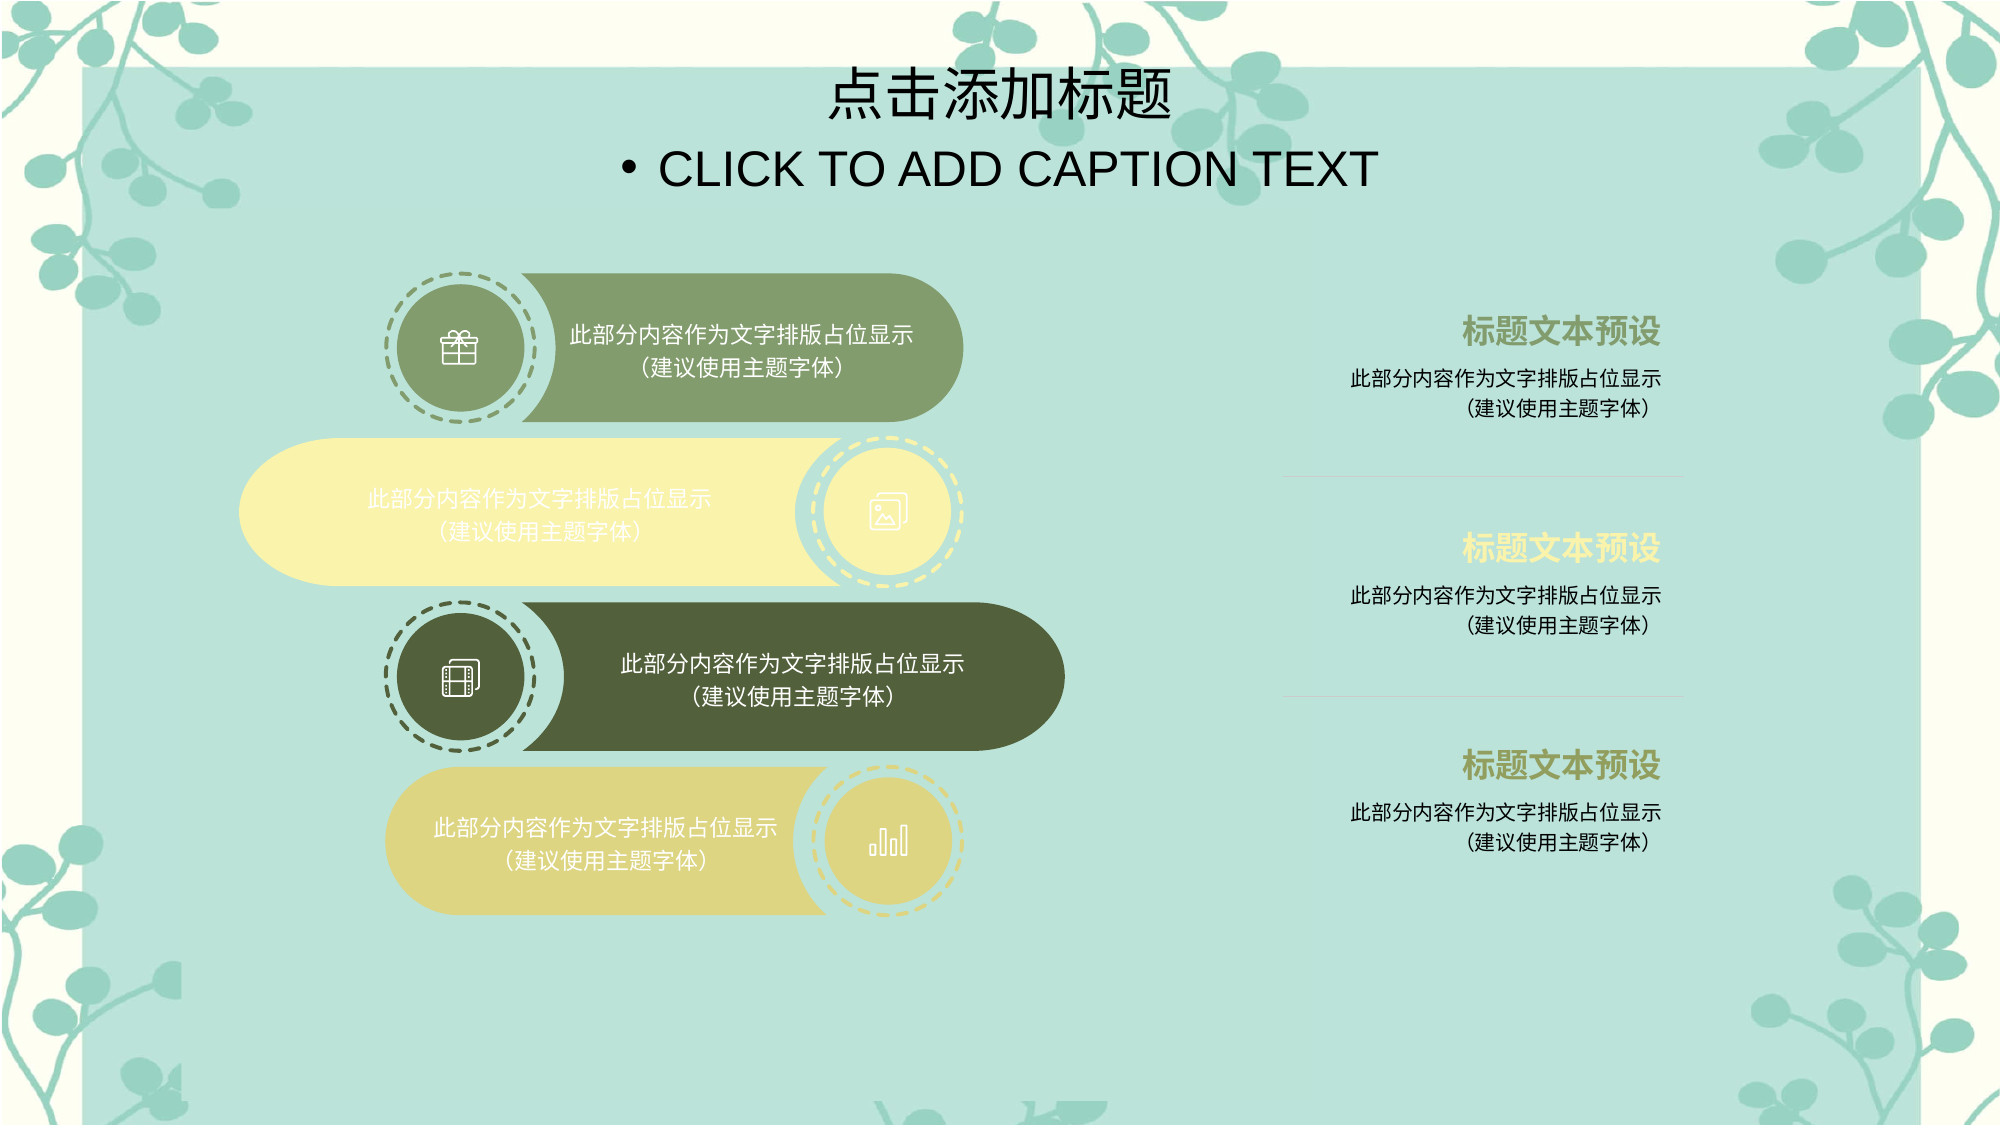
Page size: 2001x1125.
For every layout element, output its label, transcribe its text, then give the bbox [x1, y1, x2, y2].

text_box [923, 775, 934, 784]
text_box [400, 391, 409, 402]
text_box 此部分内容作为文字排版占位显示 （建议使用主题字体） [521, 273, 964, 423]
text_box [951, 802, 958, 814]
text_box [945, 548, 953, 559]
text_box [487, 410, 499, 418]
text_box [439, 601, 452, 607]
text_box [532, 675, 536, 688]
text_box [527, 694, 533, 707]
text_box [849, 771, 861, 778]
text_box [400, 720, 409, 731]
text_box [394, 630, 402, 641]
text_box [849, 442, 861, 449]
text_box [449, 420, 462, 424]
text_box [950, 473, 958, 485]
text_box [857, 579, 870, 586]
text_box [477, 603, 490, 610]
text_box [523, 309, 531, 321]
text_box [518, 383, 526, 395]
text_box [886, 765, 899, 769]
text_box [814, 482, 820, 495]
text_box [869, 499, 901, 531]
text_box [504, 728, 514, 737]
text_box [959, 510, 963, 523]
text_box [395, 301, 403, 313]
text_box [876, 492, 908, 524]
text_box 此部分内容作为文字排版占位显示 （建议使用主题字体） [239, 438, 842, 587]
text_box [955, 859, 961, 871]
text_box [876, 584, 889, 588]
text_box [821, 466, 830, 477]
text_box [406, 616, 416, 626]
text_box 此部分内容作为文字排版占位显示 （建议使用主题字体） [385, 766, 828, 916]
text_box [449, 749, 462, 753]
text_box [496, 282, 507, 291]
text_box [407, 288, 417, 297]
text_box [954, 530, 961, 542]
text_box [421, 606, 433, 614]
text_box [834, 781, 844, 790]
text_box [876, 913, 890, 917]
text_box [1233, 527, 1662, 662]
text_box [960, 839, 964, 852]
text_box [879, 828, 887, 856]
text_box [841, 570, 852, 578]
text_box [915, 904, 927, 911]
text_box [396, 284, 525, 412]
text_box [396, 612, 525, 741]
text_box [958, 820, 963, 833]
text_box [422, 278, 433, 285]
text_box [812, 849, 818, 862]
text_box [905, 439, 917, 445]
text_box [938, 458, 948, 469]
text_box [530, 656, 535, 669]
text_box [385, 685, 390, 698]
text_box [827, 556, 836, 566]
text_box [517, 712, 526, 723]
text_box [824, 777, 953, 905]
text_box [468, 746, 481, 752]
text_box [387, 318, 394, 330]
text_box [441, 658, 480, 697]
text_box [886, 436, 899, 440]
text_box [439, 273, 452, 278]
text_box [384, 665, 388, 678]
text_box [385, 356, 391, 369]
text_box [1233, 310, 1662, 445]
text_box [495, 611, 506, 619]
text_box [867, 766, 880, 771]
text_box [390, 375, 398, 387]
text_box [814, 811, 821, 824]
text_box [812, 830, 816, 843]
text_box [866, 437, 879, 442]
text_box [478, 274, 490, 281]
text_box [931, 563, 941, 573]
text_box [858, 908, 870, 914]
text_box [822, 794, 830, 806]
text_box [923, 446, 934, 455]
text_box [812, 520, 817, 533]
text_box [932, 892, 942, 902]
text_box [531, 327, 536, 340]
text_box [914, 575, 926, 582]
text_box [827, 885, 837, 895]
text_box CLICK TO ADD CAPTION TEXT [549, 135, 1450, 180]
text_box [430, 415, 443, 421]
text_box [430, 743, 442, 750]
text_box [833, 452, 844, 461]
text_box [390, 703, 397, 715]
text_box [957, 491, 963, 504]
text_box [511, 294, 521, 304]
text_box [459, 272, 472, 276]
text_box 点击添加标题 [383, 58, 1617, 136]
text_box [413, 734, 425, 743]
text_box [504, 399, 514, 408]
text_box [440, 330, 479, 365]
text_box [511, 623, 520, 633]
text_box [387, 647, 393, 659]
text_box [939, 787, 948, 798]
text_box [811, 501, 816, 514]
text_box [869, 843, 877, 856]
text_box [900, 824, 908, 856]
text_box [896, 911, 909, 916]
text_box [905, 768, 918, 774]
text_box [458, 601, 471, 605]
text_box [823, 447, 952, 576]
text_box [890, 838, 898, 856]
text_box [487, 739, 499, 747]
text_box [523, 638, 530, 650]
text_box [841, 898, 852, 907]
text_box [818, 868, 825, 880]
text_box 此部分内容作为文字排版占位显示 （建议使用主题字体） [521, 602, 1065, 751]
text_box [532, 346, 536, 359]
text_box [945, 877, 954, 888]
picture [4, 2, 2000, 1125]
text_box [528, 365, 534, 378]
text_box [1233, 744, 1662, 879]
text_box [469, 418, 481, 423]
text_box [817, 539, 825, 551]
text_box [414, 405, 425, 414]
text_box [895, 582, 908, 588]
